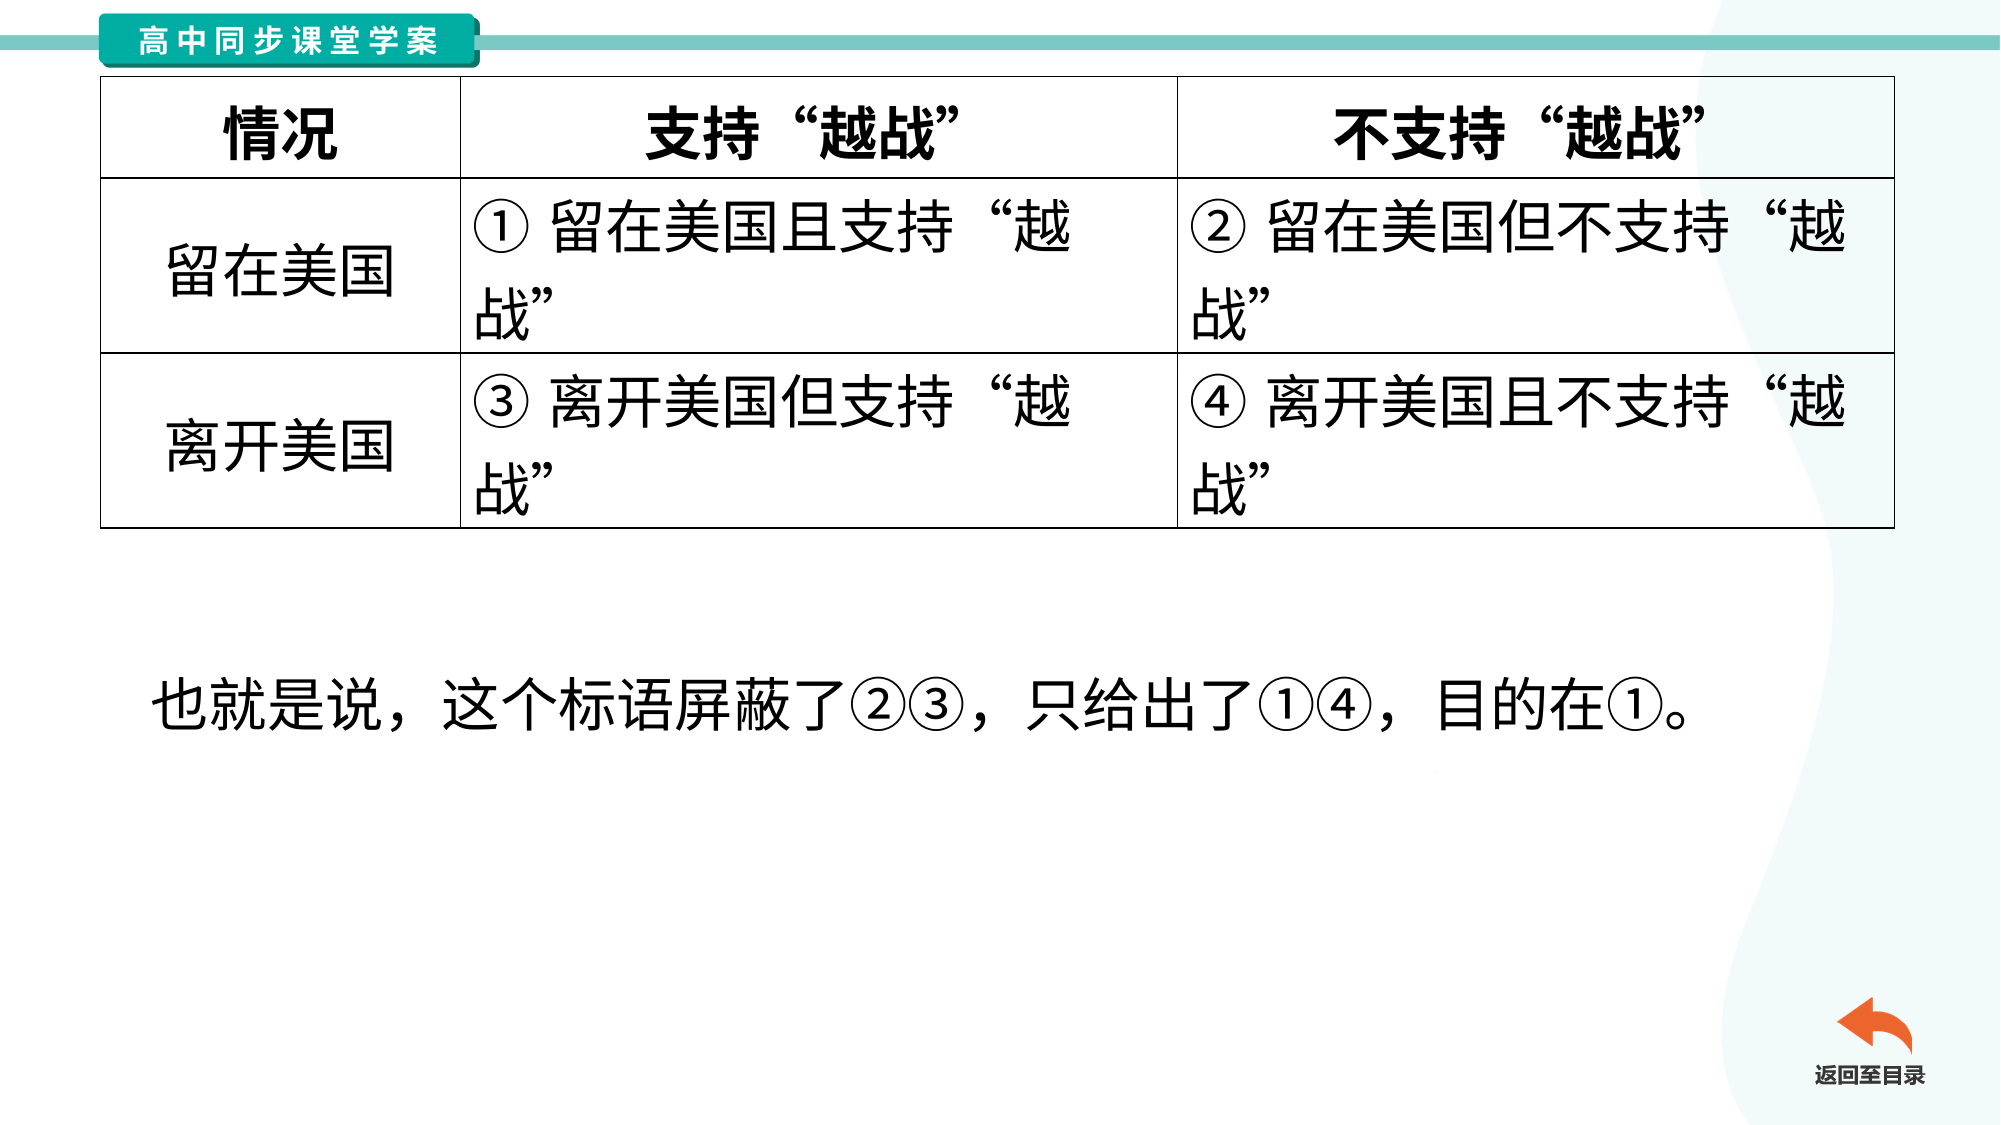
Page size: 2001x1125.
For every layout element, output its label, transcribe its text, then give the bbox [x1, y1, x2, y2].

table_cell ④离开美国且不支持“越战” [1178, 354, 1894, 527]
table_header 支持“越战” [461, 77, 1177, 177]
table_header 不支持“越战” [1178, 77, 1894, 177]
table_cell ①留在美国且支持“越战” [461, 179, 1177, 352]
picture [0, 0, 2000, 1125]
table_cell 留在美国 [101, 179, 460, 352]
table_header 情况 [101, 77, 460, 177]
table_cell ②留在美国但不支持“越战” [1178, 179, 1894, 352]
table_cell ③离开美国但支持“越战” [461, 354, 1177, 527]
text_box 也就是说，这个标语屏蔽了②③，只给出了①④，目的在①。 [84, 635, 1884, 738]
table_cell 离开美国 [101, 354, 460, 527]
